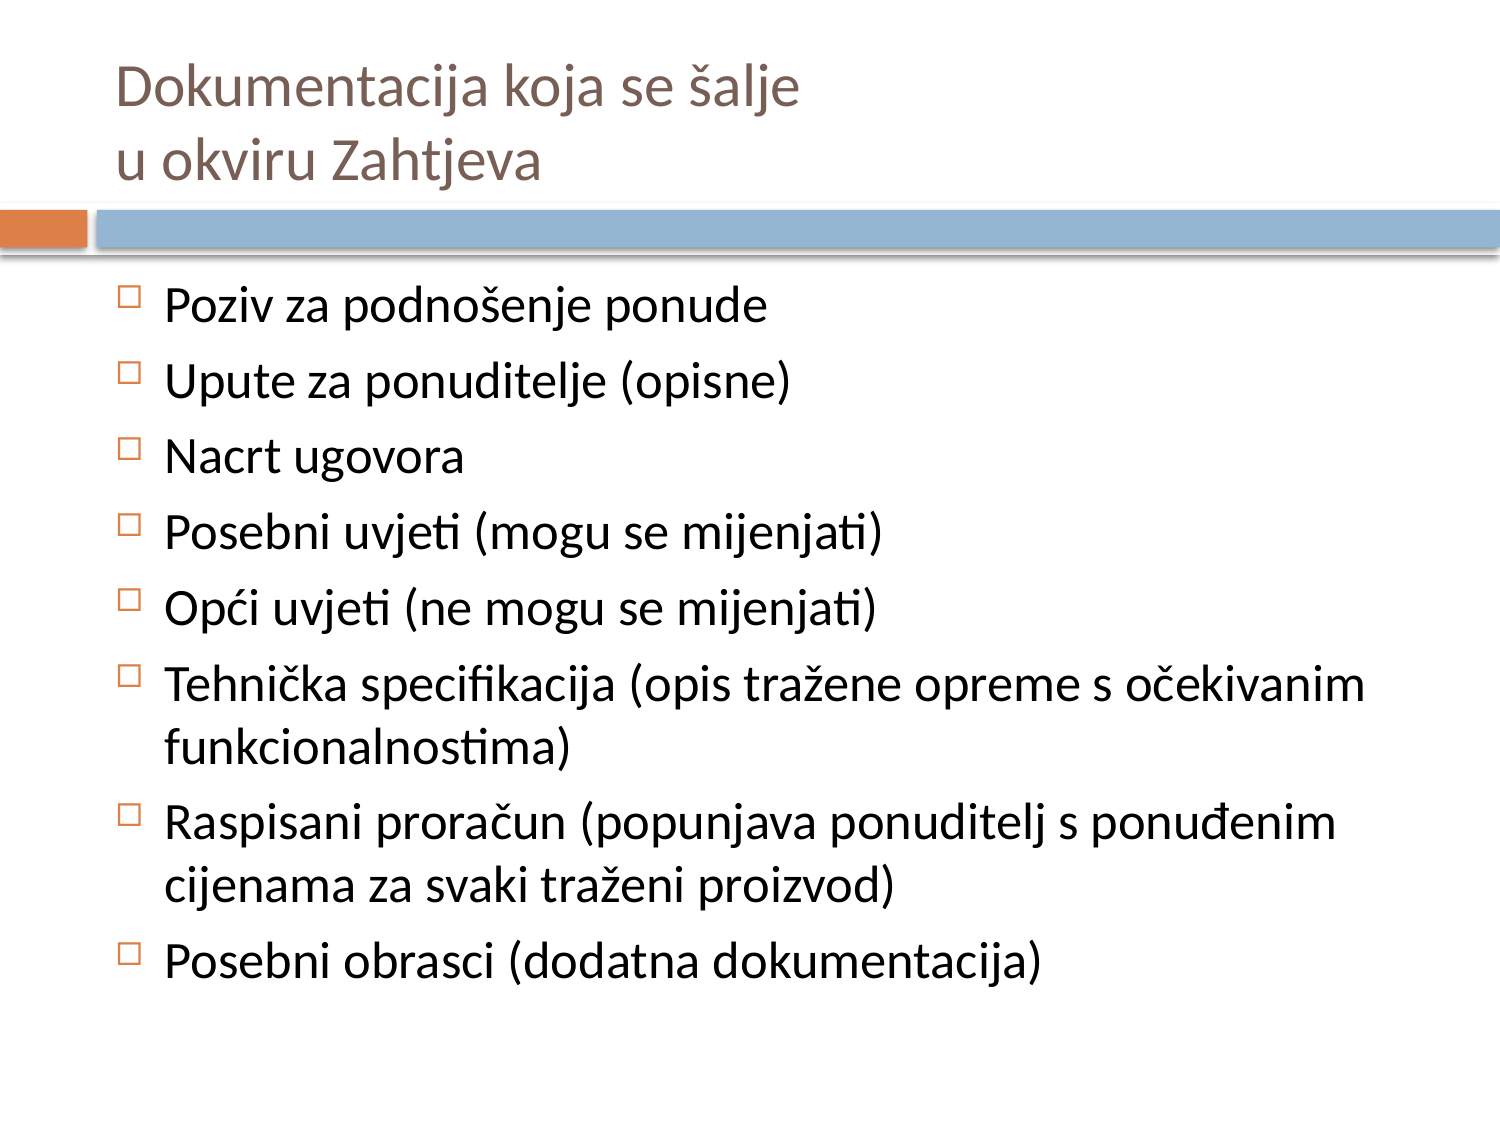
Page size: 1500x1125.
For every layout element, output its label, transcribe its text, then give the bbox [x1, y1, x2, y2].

list Poziv za podnošenje ponude Upute za ponuditelje (opisne) Nacrt ugovora Posebni uvjeti (mogu se mijenjati) Opći uvjeti (ne mogu se mijenjati) Tehnička specifikacija (opis tražene opreme s očekivanim funkcionalnostima) Raspisani proračun (popunjava ponuditelj s ponuđenim cijenama za svaki traženi proizvod) Posebni obrasci (dodatna dokumentacija) [100, 262, 1439, 1001]
title Dokumentacija koja se šalje u okviru Zahtjeva [100, 37, 1439, 201]
